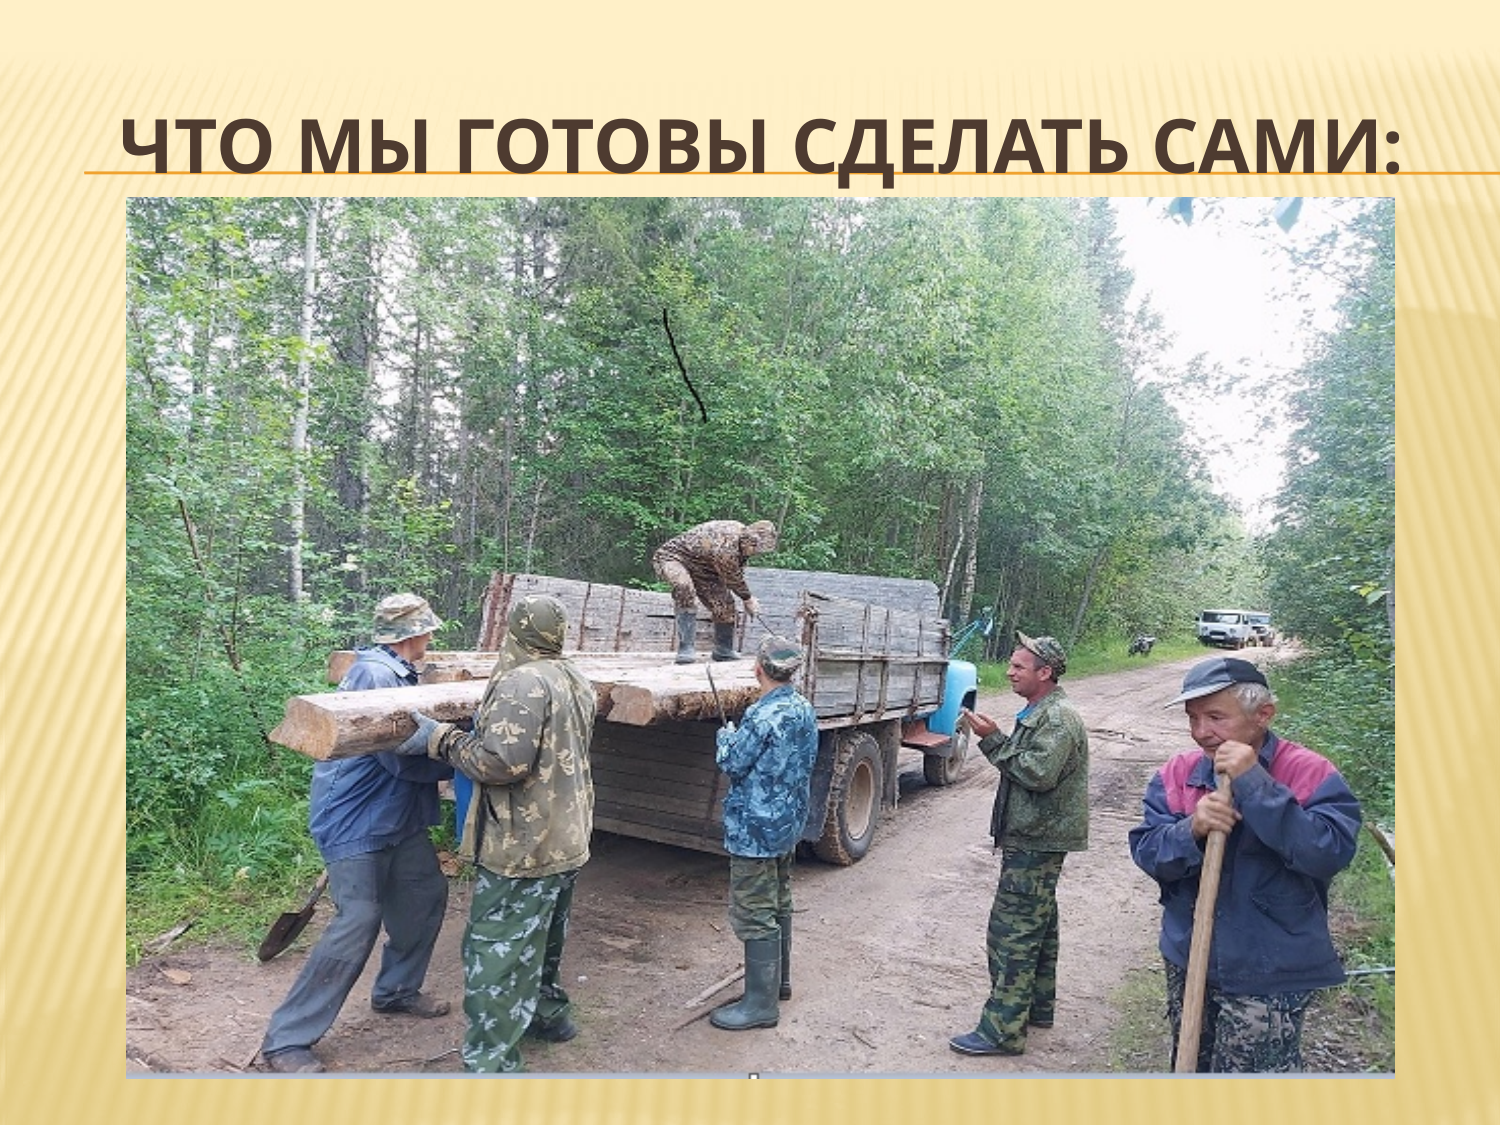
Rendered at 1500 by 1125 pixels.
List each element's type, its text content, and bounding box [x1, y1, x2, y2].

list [125, 197, 1395, 1079]
title ЧТО МЫ ГОТОВЫ СДЕЛАТЬ САМИ: [50, 75, 1475, 213]
